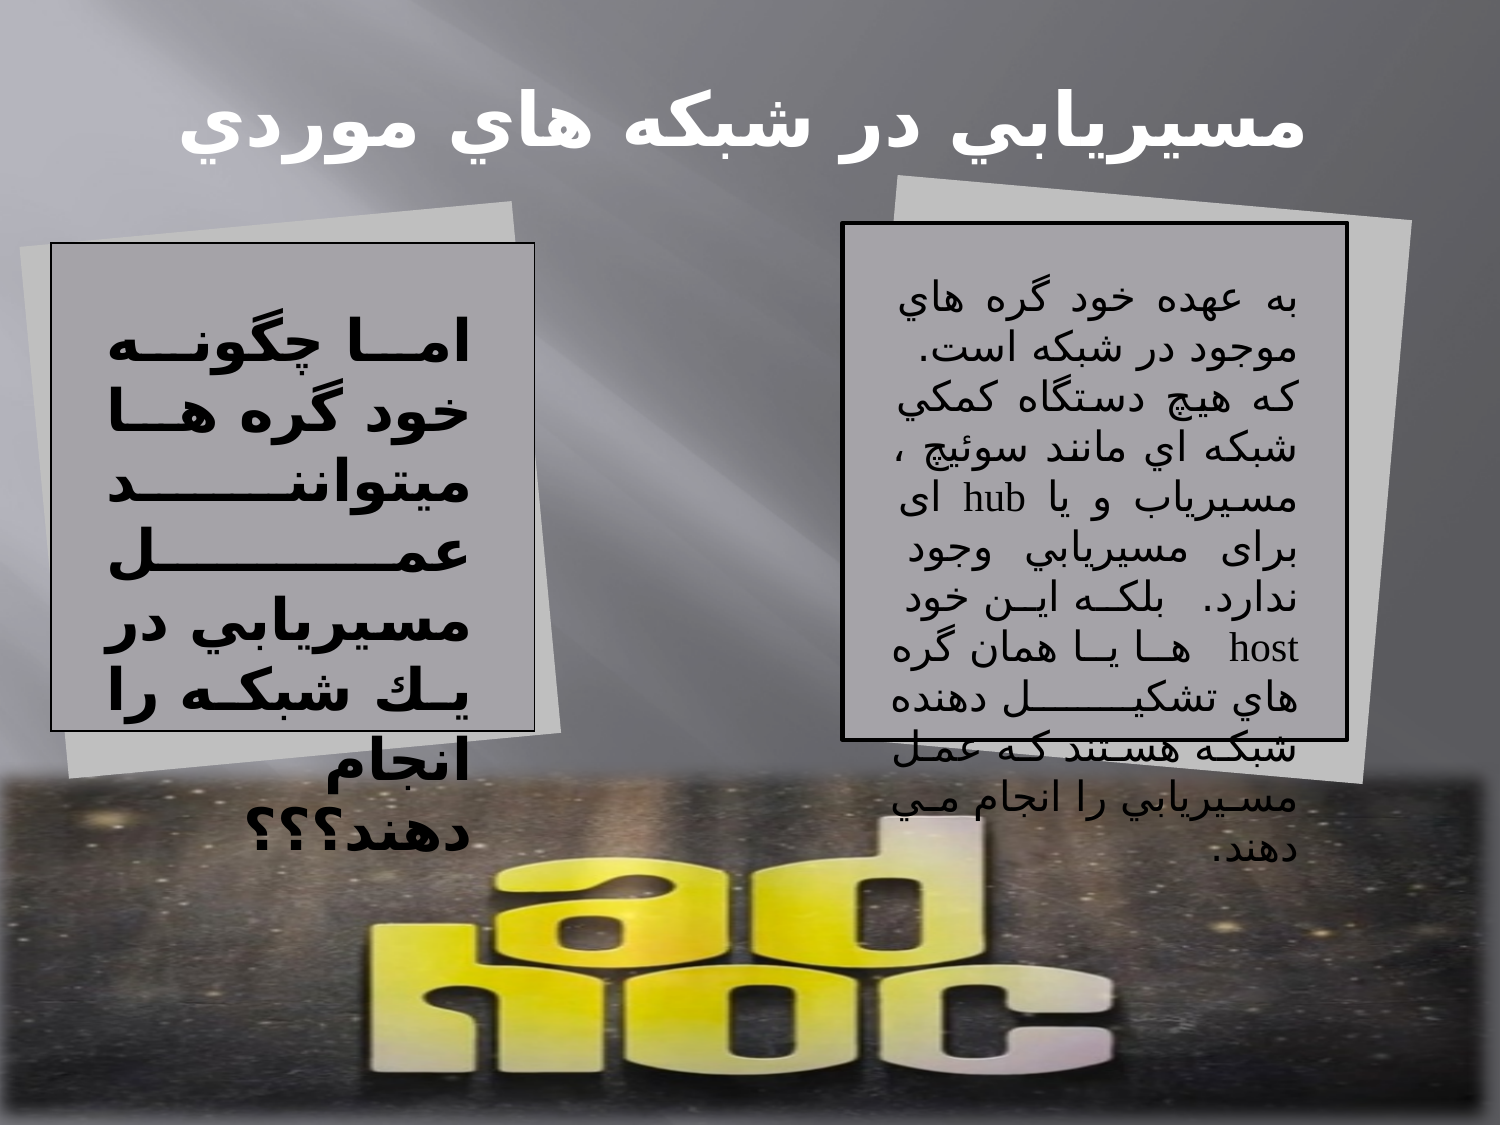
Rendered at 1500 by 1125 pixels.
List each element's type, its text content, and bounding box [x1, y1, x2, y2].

picture [0, 762, 1499, 1125]
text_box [42, 222, 538, 758]
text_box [842, 196, 1389, 763]
title مسيريابي در شبكه هاي موردي [75, 45, 1413, 188]
